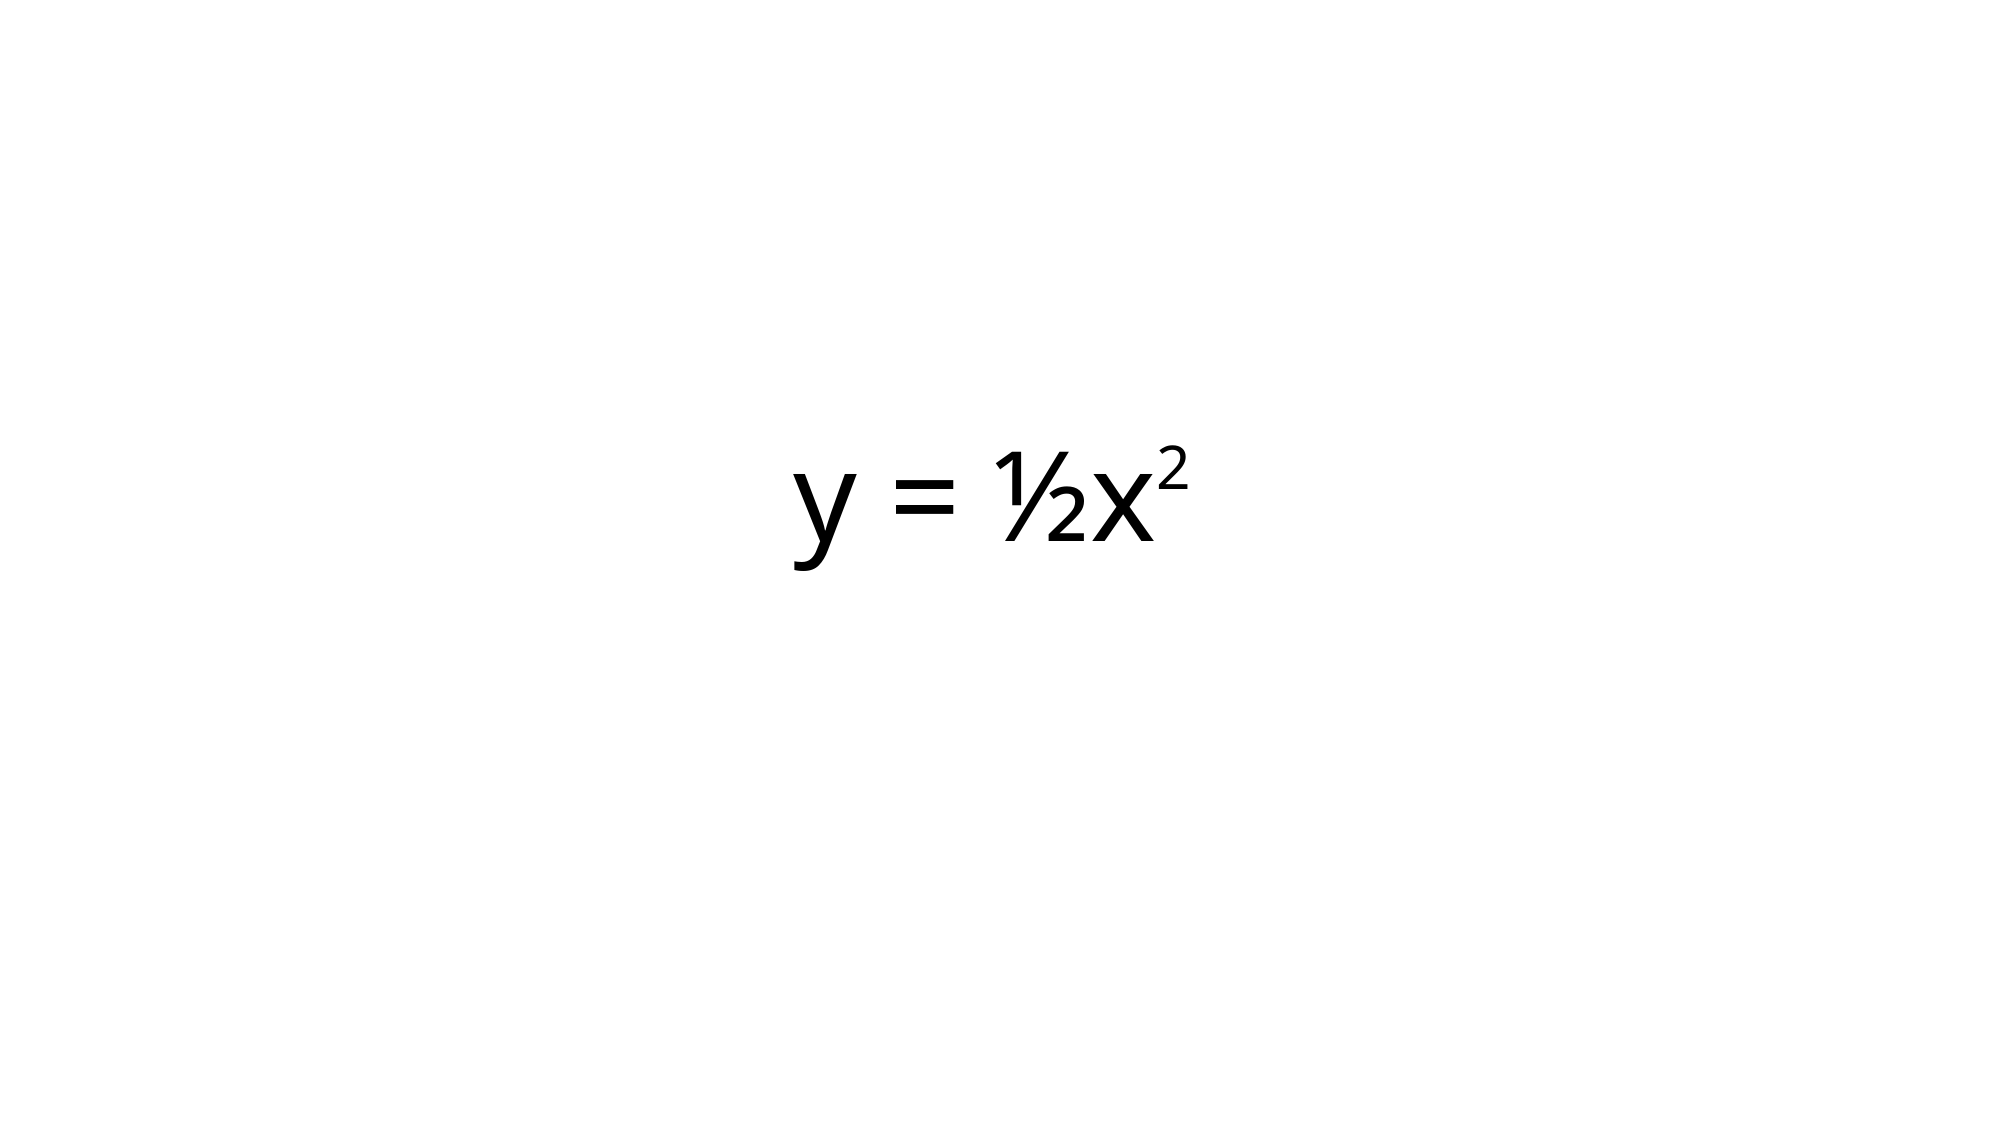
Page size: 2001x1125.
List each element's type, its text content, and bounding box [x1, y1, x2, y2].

title y = ½x2 [249, 184, 1750, 576]
